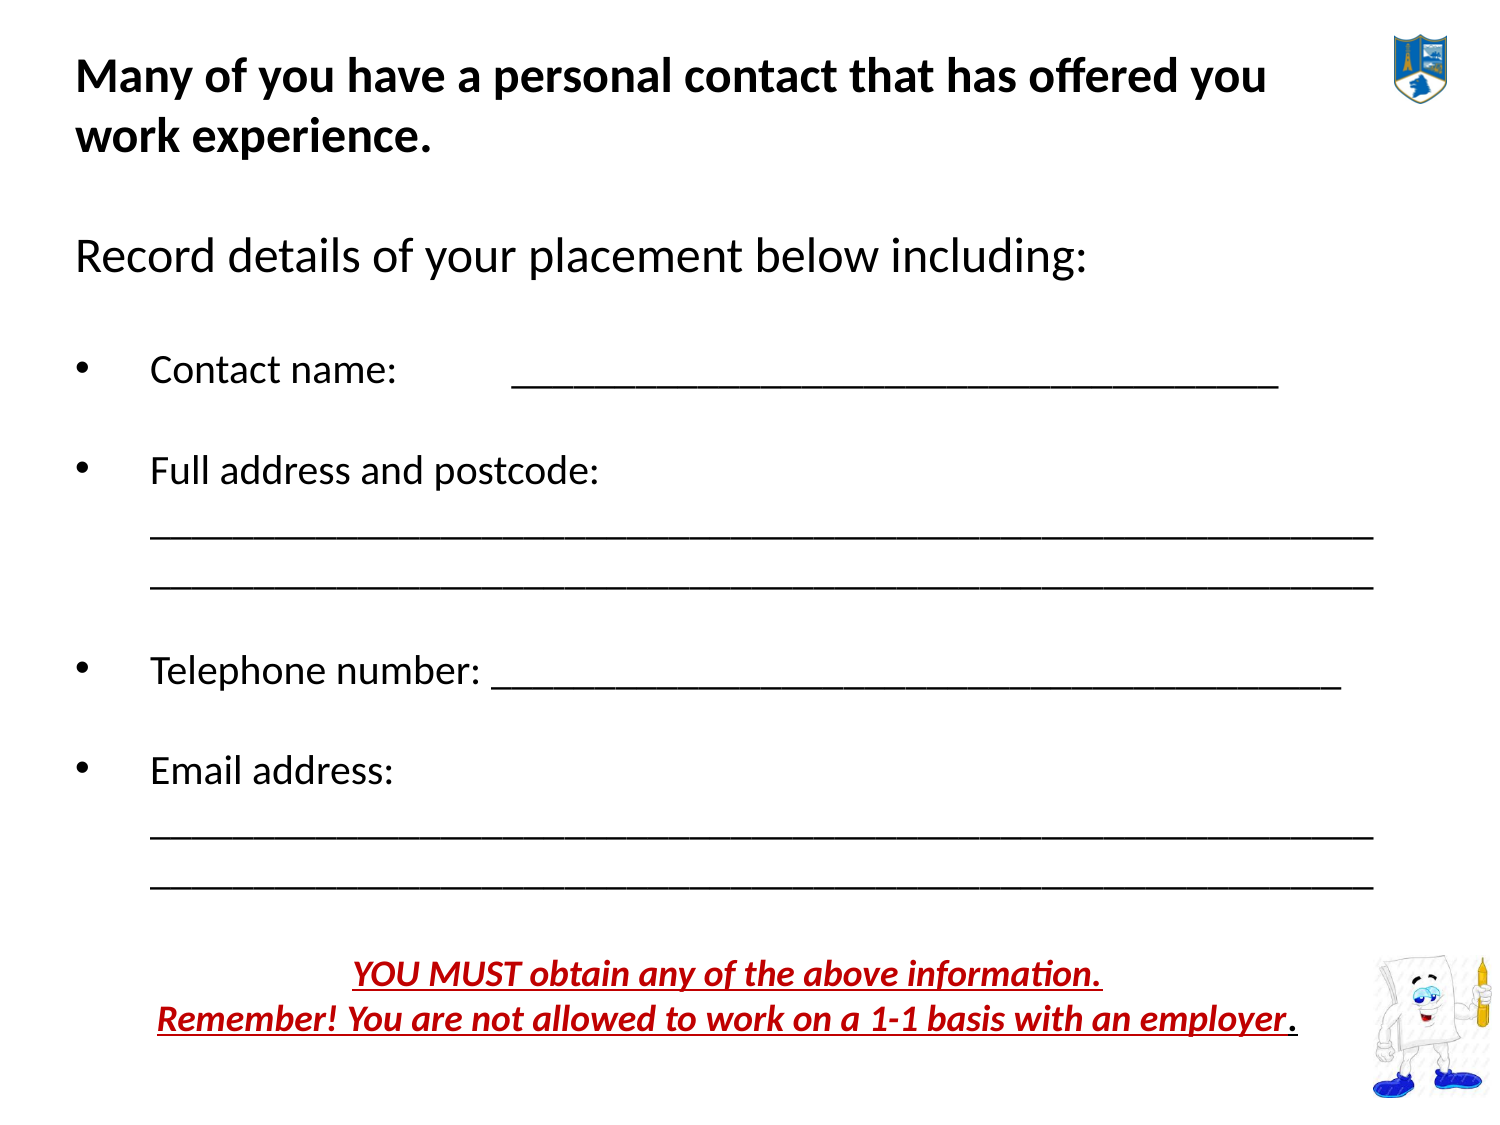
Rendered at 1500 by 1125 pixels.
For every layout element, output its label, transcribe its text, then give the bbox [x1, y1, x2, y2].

text_box YOU MUST obtain any of the above information. Remember! You are not allowed to work on a 1-1 basis with an employer. [101, 941, 1354, 1046]
text_box Many of you have a personal contact that has offered you work experience. Record details of your placement below including: Contact name: _____________________________________ Full address and postcode: ______________________________________________________________________________________________________________________ Telephone number: _________________________________________ Email address: ______________________________________________________________________________________________________________________ [60, 34, 1395, 945]
picture [1394, 34, 1447, 104]
picture [1373, 955, 1492, 1098]
